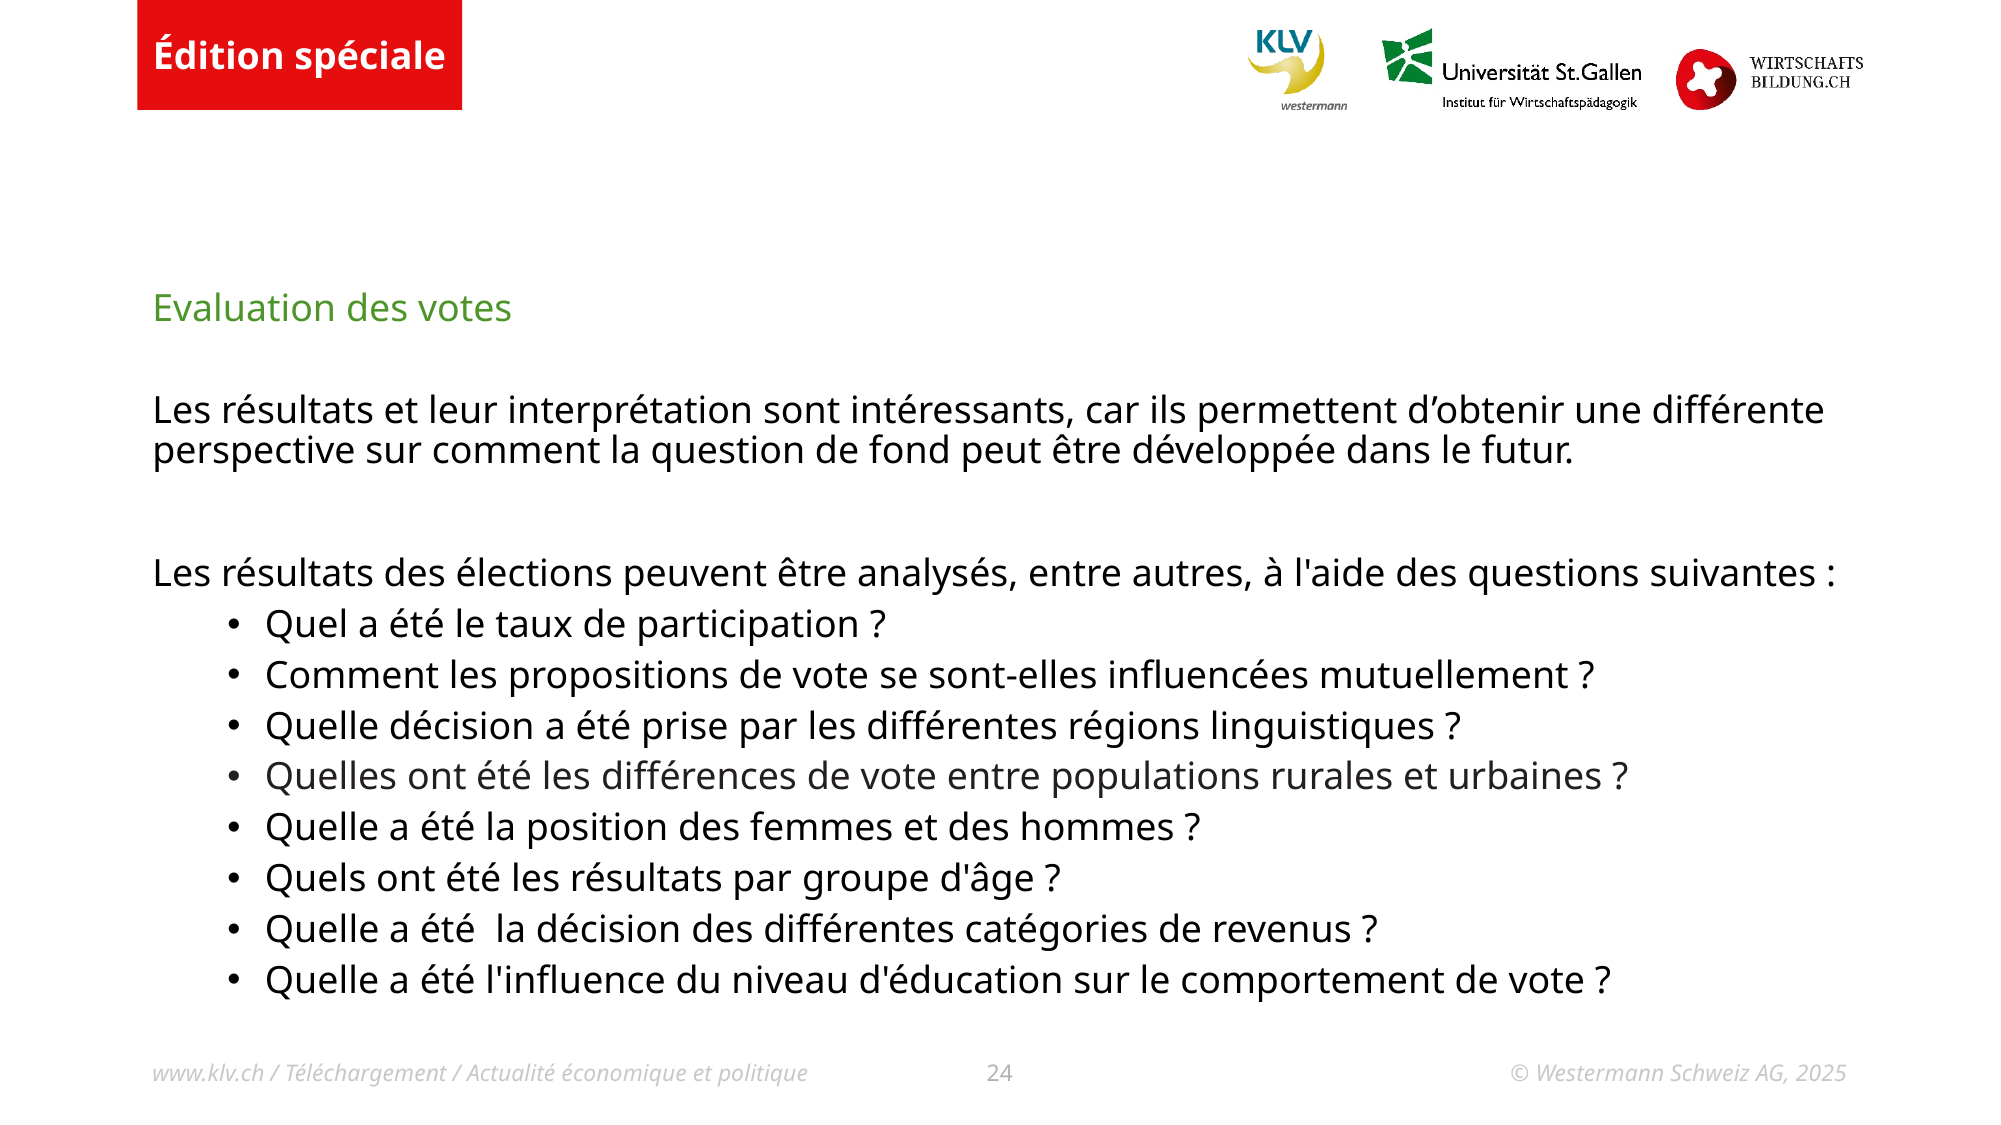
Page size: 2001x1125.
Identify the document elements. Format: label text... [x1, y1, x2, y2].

slide_number www.klv.ch / Téléchargement / Actualité économique et politique [137, 1042, 903, 1103]
picture [1676, 49, 1863, 110]
footer © Westermann Schweiz AG, 2025 [1395, 1042, 1863, 1103]
slide_number 24 [662, 1043, 1338, 1104]
picture [1382, 28, 1641, 110]
picture [1248, 30, 1347, 110]
list Evaluation des votes Les résultats et leur interprétation sont intéressants, car ils permettent d’obtenir une différente perspective sur comment la question de fond peut être développée dans le futur. Les résultats des élections peuvent être analysés, entre autres, à l'aide des questions suivantes : Quel a été le taux de participation ? Comment les propositions de vote se sont-elles influencées mutuellement ? Quelle décision a été prise par les différentes régions linguistiques ? Quelles ont été les différences de vote entre populations rurales et urbaines ? Quelle a été la position des femmes et des hommes ? Quels ont été les résultats par groupe d'âge ? Quelle a été la décision des différentes catégories de revenus ? Quelle a été l'influence du niveau d'éducation sur le comportement de vote ? [137, 281, 1888, 996]
